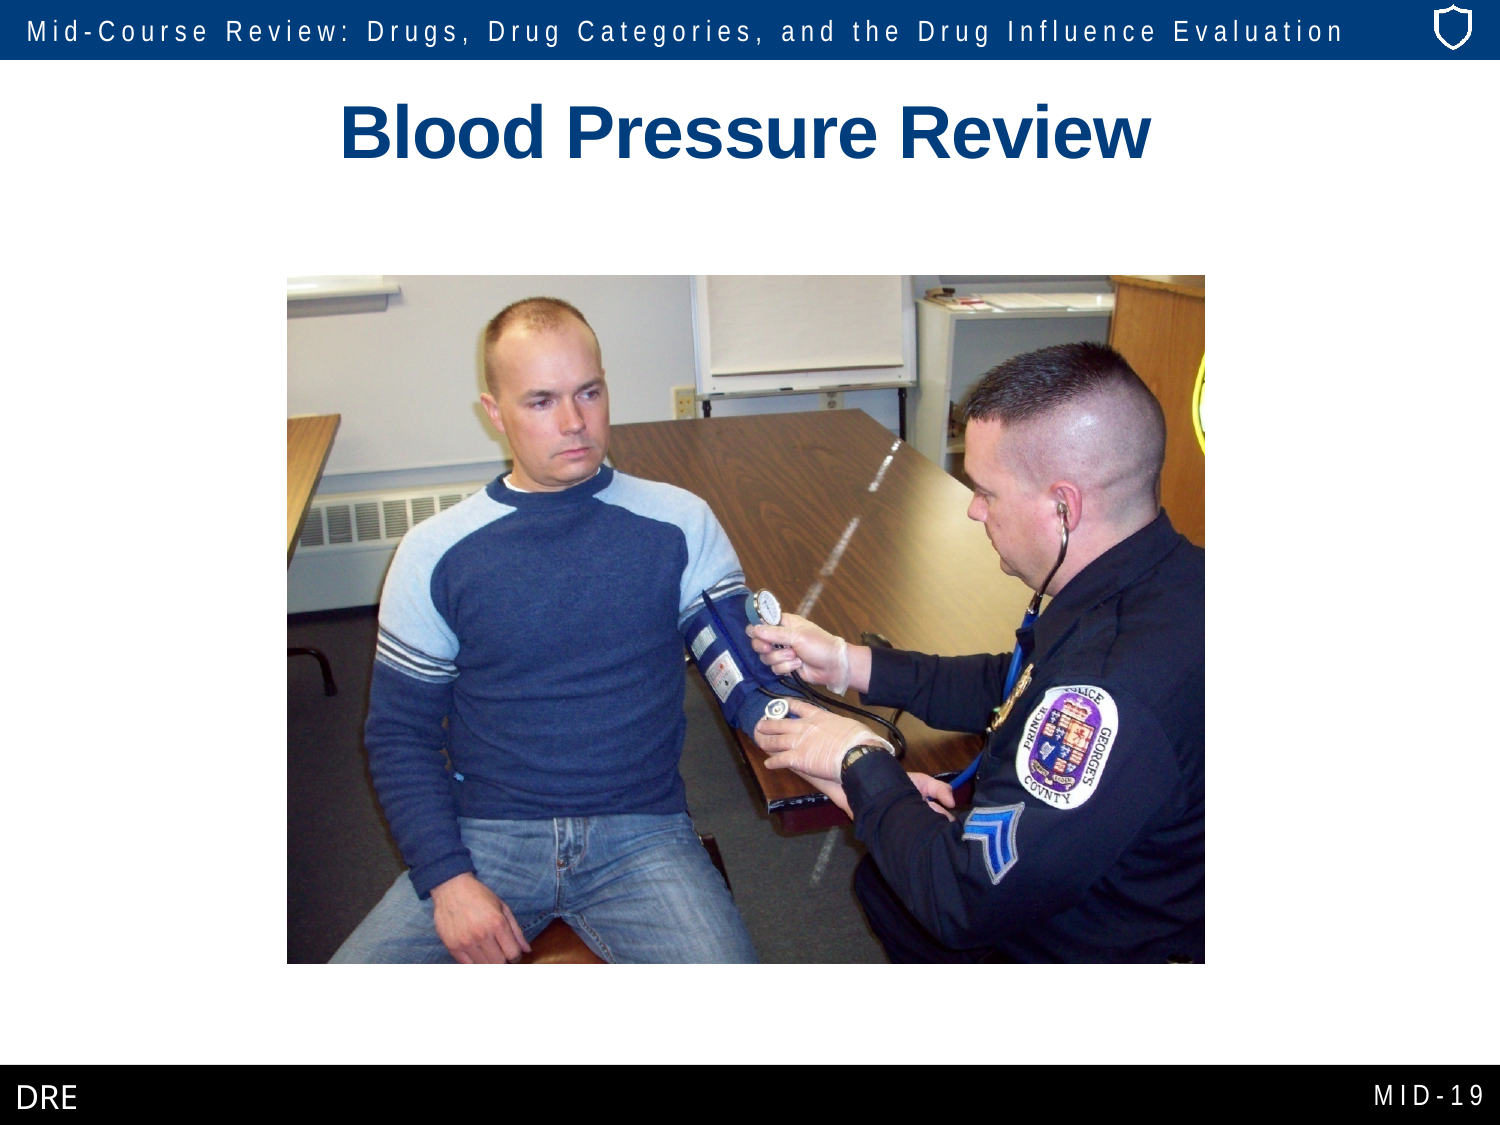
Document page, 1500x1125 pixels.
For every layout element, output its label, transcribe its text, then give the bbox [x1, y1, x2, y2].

slide_number MID-19 [1218, 1063, 1499, 1124]
picture [286, 274, 1206, 964]
title Blood Pressure Review [85, 87, 1406, 184]
picture [1434, 4, 1472, 50]
